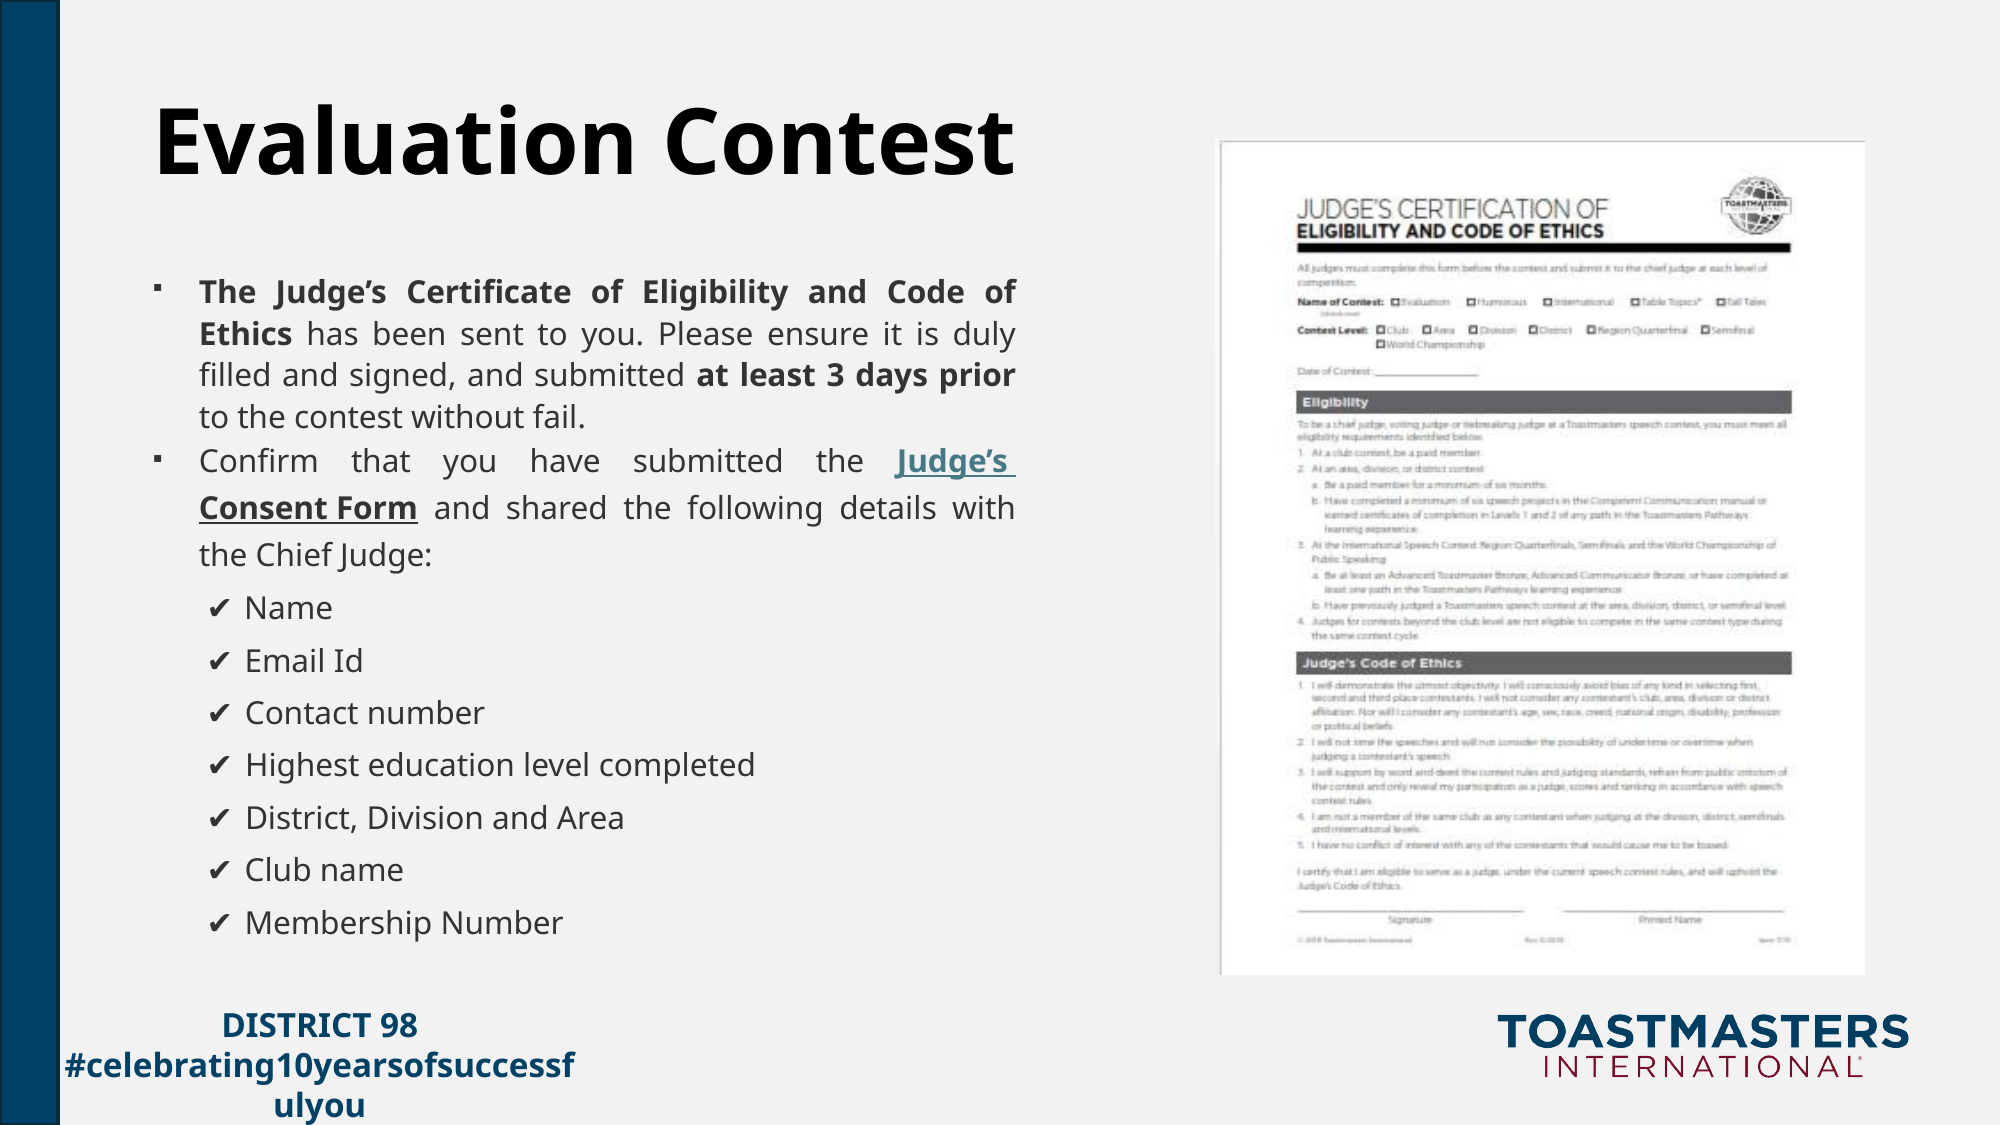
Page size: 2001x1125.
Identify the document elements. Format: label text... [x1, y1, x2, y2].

list The Judge’s Certificate of Eligibility and Code of Ethics has been sent to you. Please ensure it is duly filled and signed, and submitted at least 3 days prior to the contest without fail. Confirm that you have submitted the Judge’s Consent Form and shared the following details with the Chief Judge: ✔ Name ✔ Email Id ✔ Contact number ✔ Highest education level completed ✔ District, Division and Area ✔ Club name ✔ Membership Number [137, 260, 1033, 950]
text_box [0, 0, 60, 1125]
text_box DISTRICT 98 #celebrating10yearsofsuccessfulyou [41, 996, 599, 1125]
title Evaluation Contest [137, 59, 1944, 229]
picture [1215, 139, 2000, 1125]
